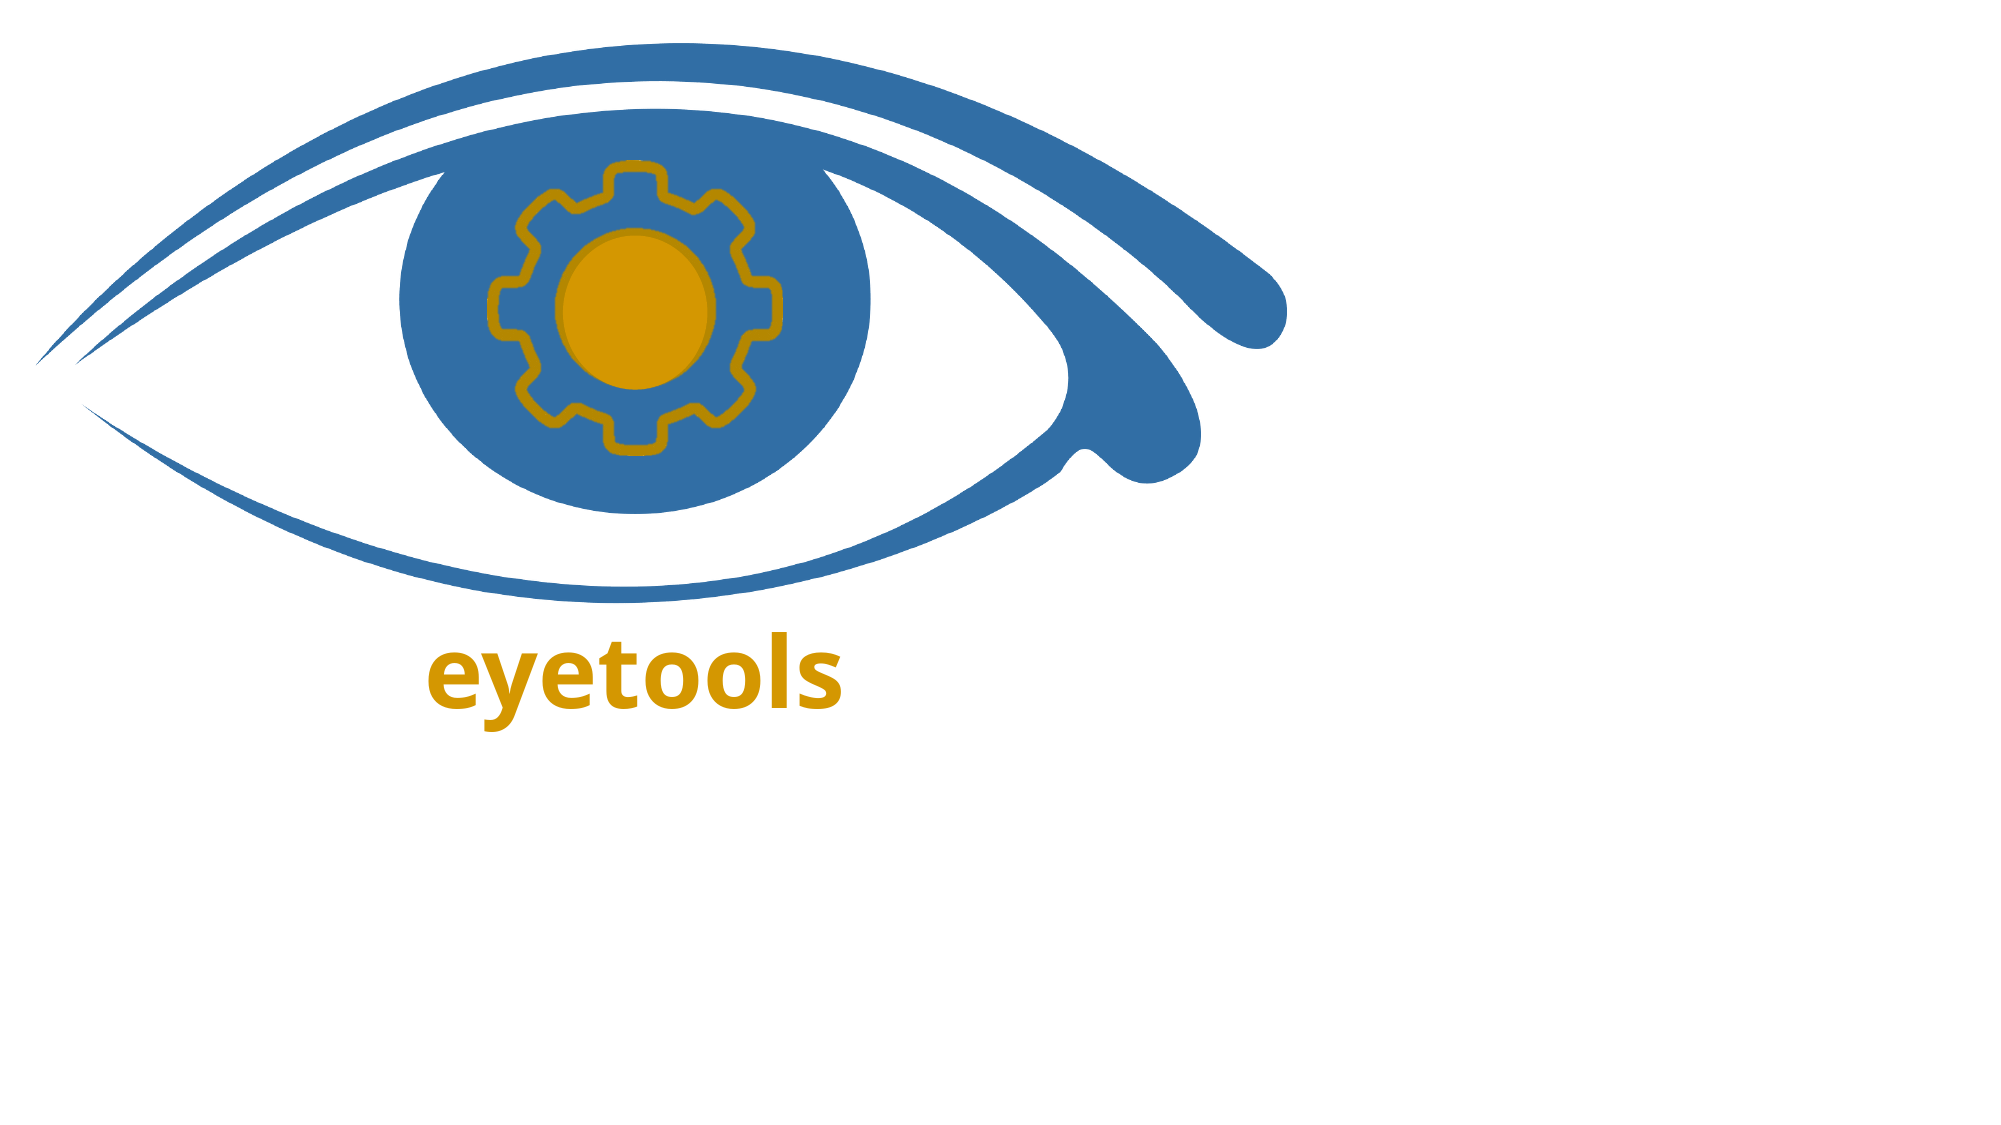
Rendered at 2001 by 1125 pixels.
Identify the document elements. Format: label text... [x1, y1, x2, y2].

text_box eyetools [409, 622, 861, 737]
picture [35, 41, 1287, 622]
